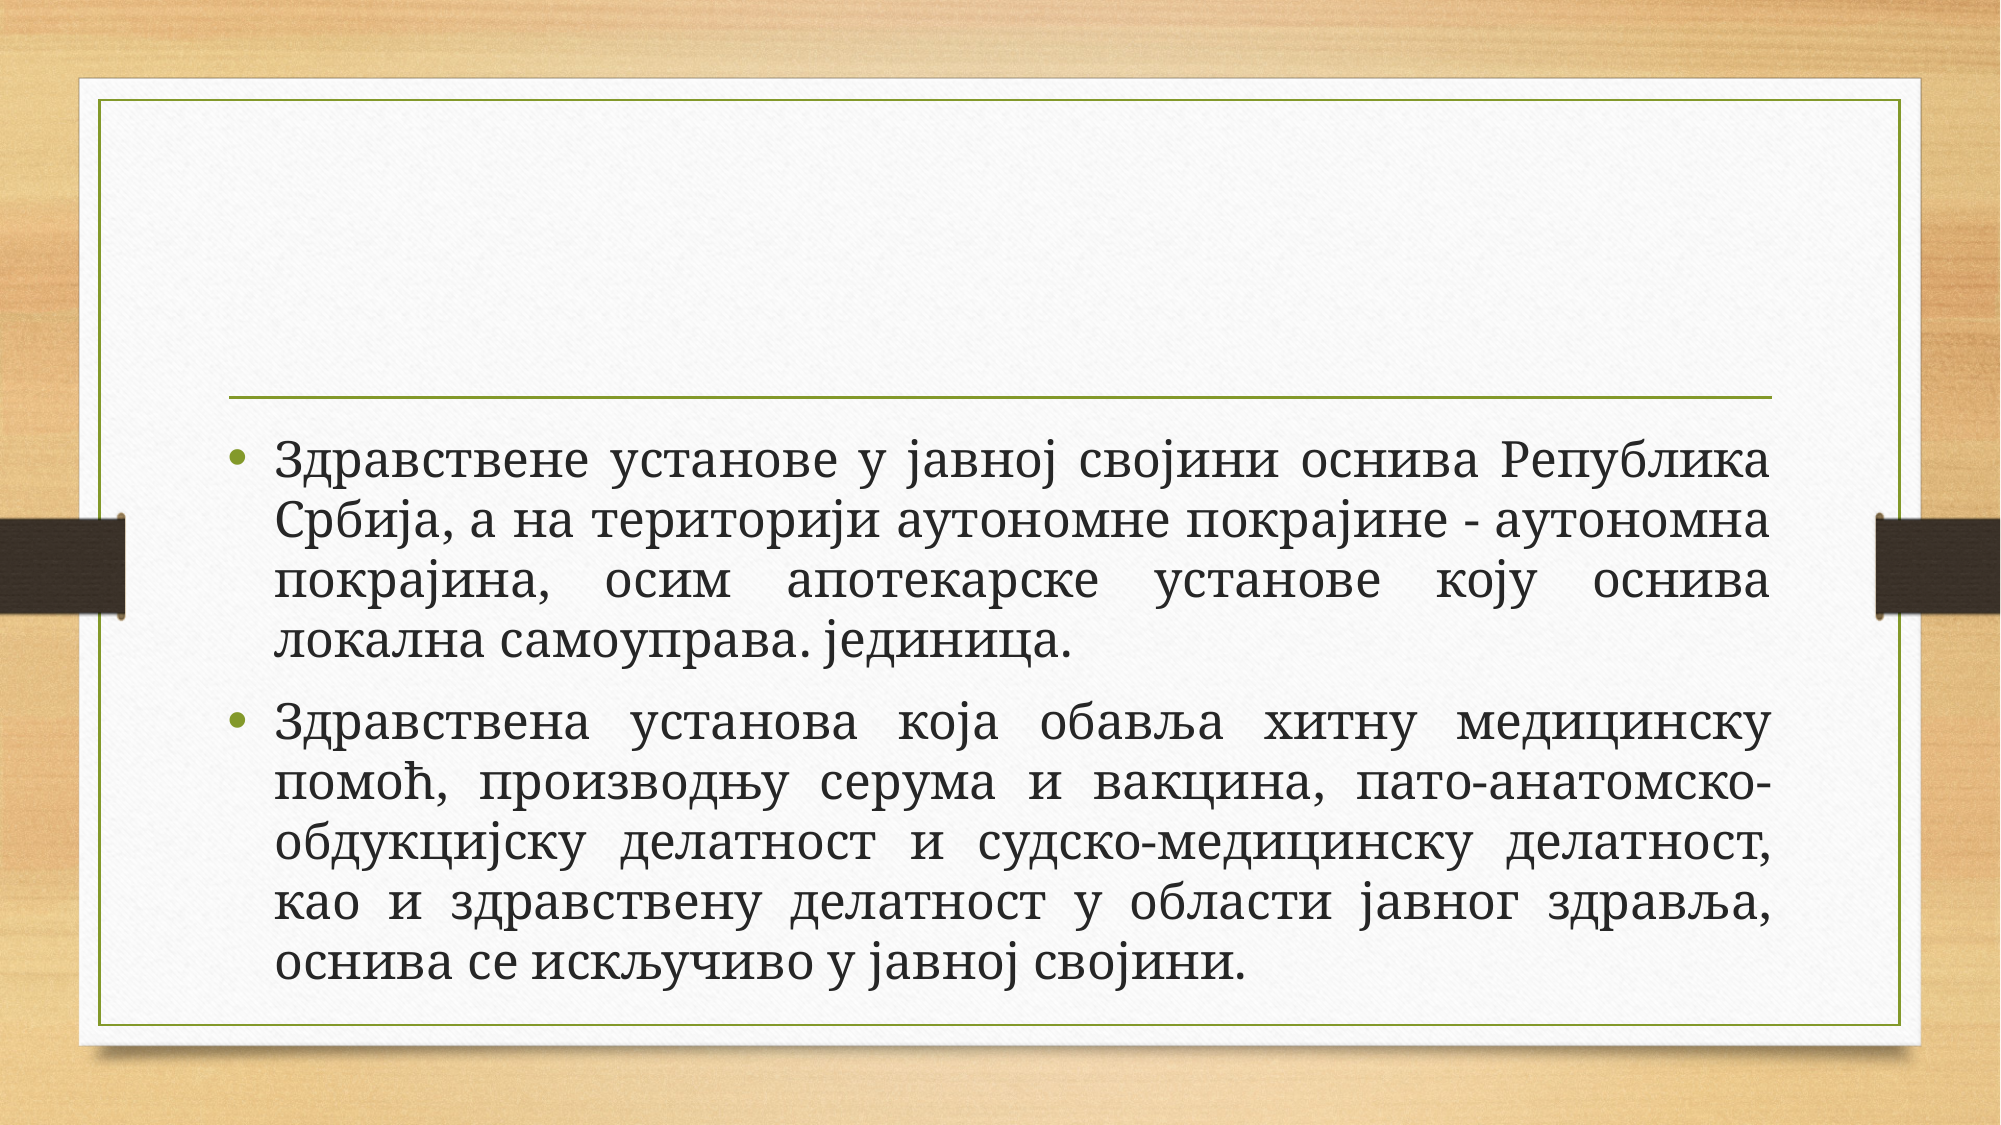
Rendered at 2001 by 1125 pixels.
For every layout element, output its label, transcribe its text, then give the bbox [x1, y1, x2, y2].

picture [0, 0, 2001, 1125]
list Здравствене установе у јавној својини оснива Република Србија, а на територији аутономне покрајине - аутономна покрајина, осим апотекарске установе коју оснива локална самоуправа. јединица. Здравствена установа која обавља хитну медицинску помоћ, производњу серума и вакцина, пато-анатомско-обдукцијску делатност и судско-медицинску делатност, као и здравствену делатност у области јавног здравља, оснива се искључиво у јавној својини. [212, 419, 1788, 964]
